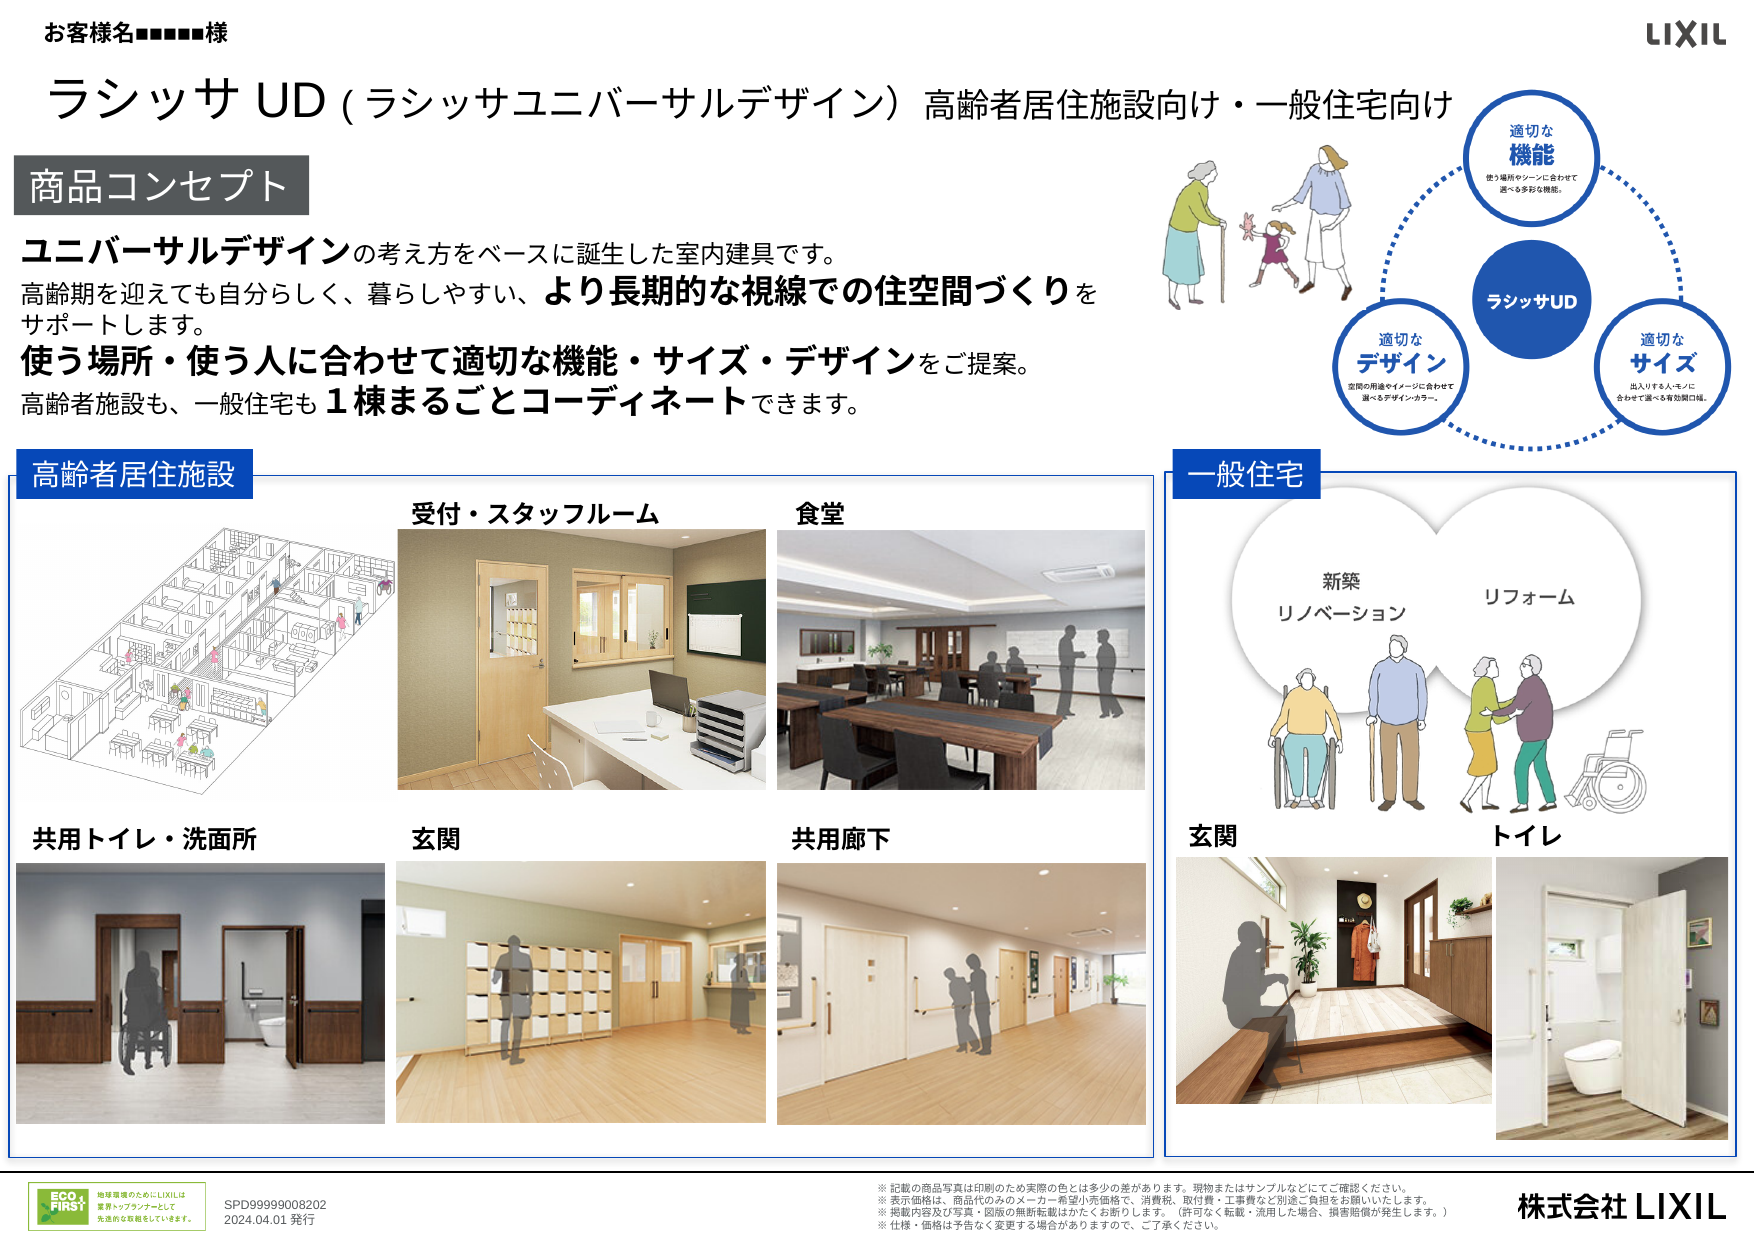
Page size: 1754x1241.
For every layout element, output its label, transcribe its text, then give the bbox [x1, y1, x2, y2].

picture [17, 523, 766, 802]
text_box お客様名■■■■■様 [43, 18, 275, 47]
picture [1176, 857, 1492, 1105]
text_box SPD99999008202 2024.04.01発行 [224, 1197, 431, 1228]
text_box トイレ [1473, 824, 1580, 857]
text_box 高齢者居住施設 [16, 449, 253, 499]
text_box 商品コンセプト [13, 155, 310, 216]
picture [28, 1182, 206, 1231]
picture [777, 529, 1146, 790]
picture [1202, 477, 1678, 817]
text_box [1164, 472, 1736, 1157]
picture [16, 863, 386, 1125]
picture [1153, 83, 1741, 457]
text_box ラシッサUD (ラシッサユニバーサルデザイン）高齢者居住施設向け・一般住宅向け [17, 51, 1586, 138]
picture [396, 861, 766, 1123]
picture [1495, 857, 1729, 1140]
text_box [8, 475, 1154, 1158]
text_box 一般住宅 [1172, 449, 1321, 499]
text_box ユニバーサルデザインの考え方をベースに誕生した室内建具です。 高齢期を迎えても自分らしく、暮らしやすい、より長期的な視線での住空間づくりを サポートします。 使う場所・使う人に合わせて適切な機能・サイズ・デザインをご提案。 高齢者施設も、一般住宅も１棟まるごとコーディネートできます。 [5, 222, 1145, 428]
picture [776, 863, 1146, 1125]
picture [1647, 20, 1726, 48]
text_box 玄関 [1173, 813, 1255, 858]
picture [1518, 1193, 1726, 1219]
